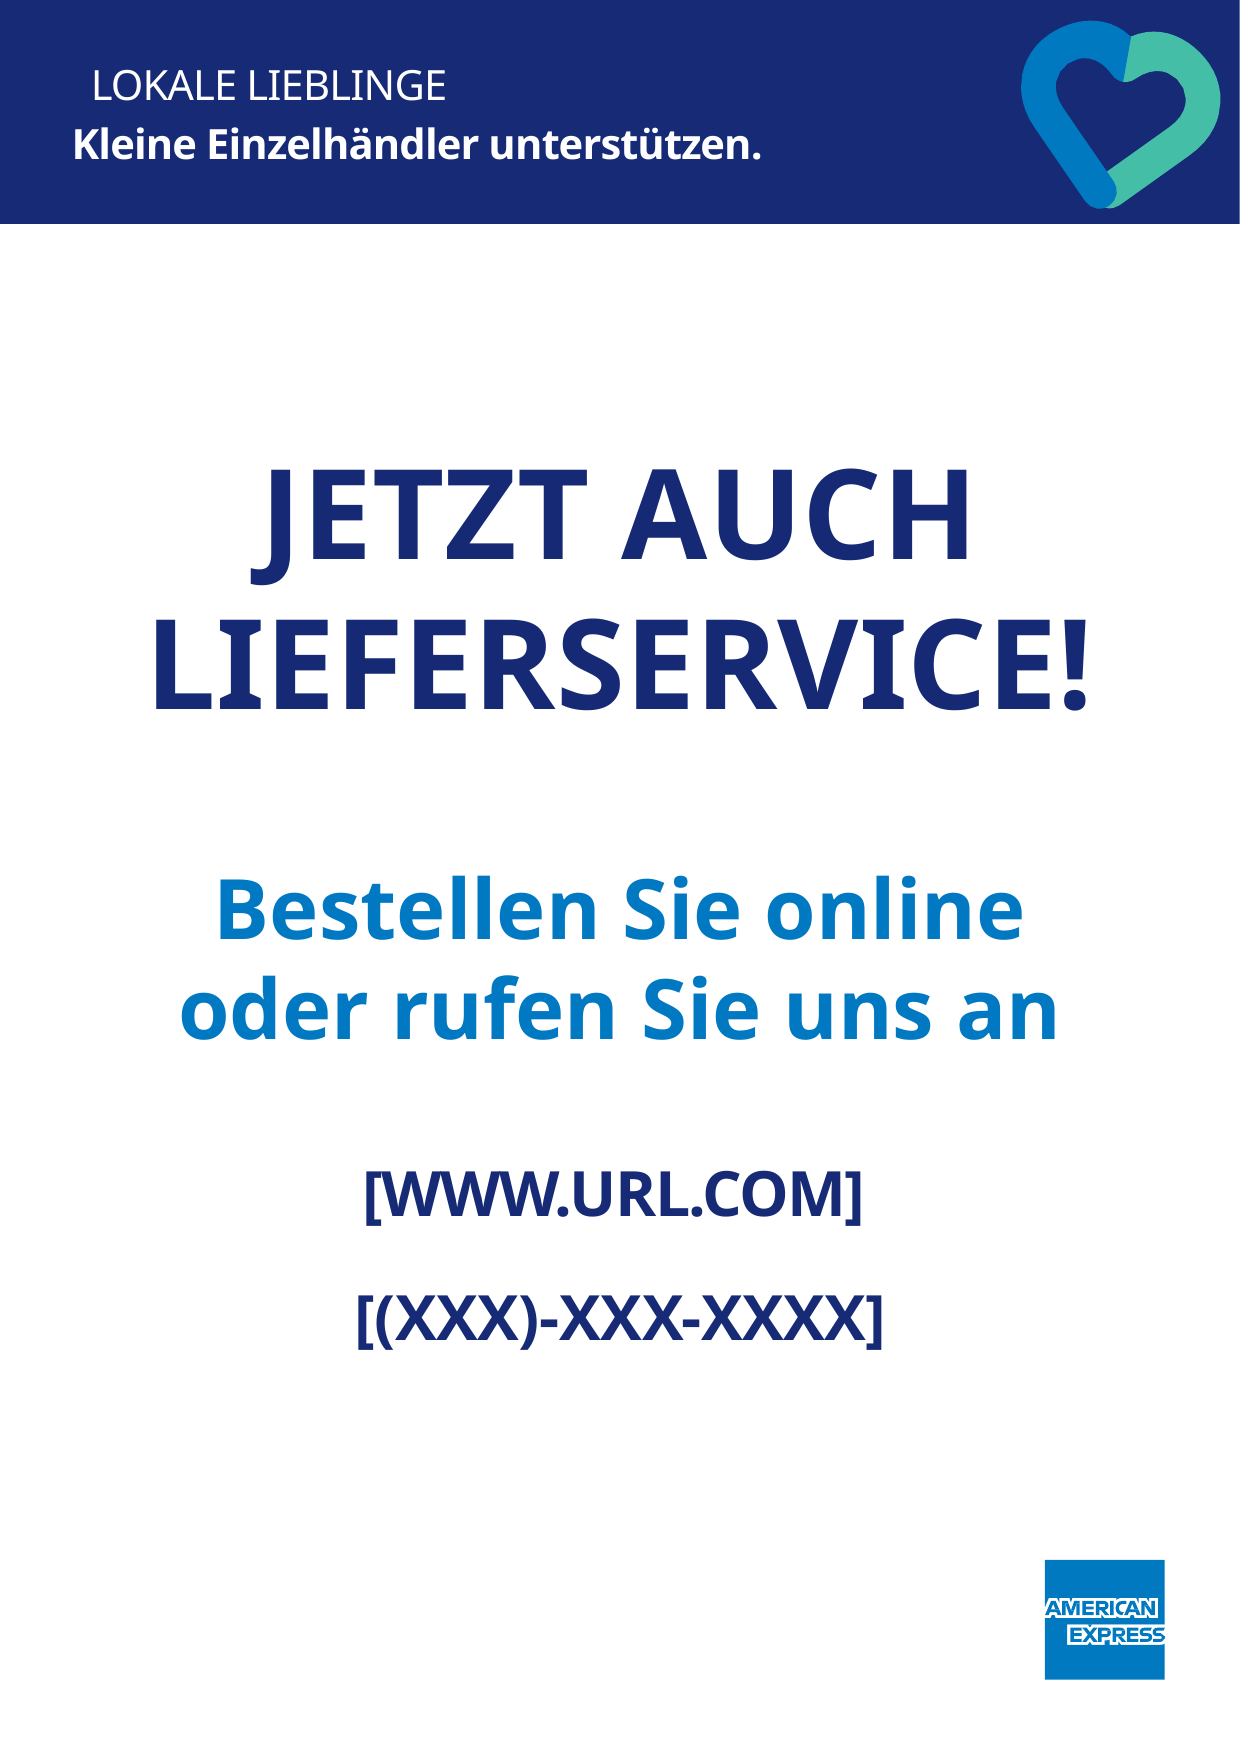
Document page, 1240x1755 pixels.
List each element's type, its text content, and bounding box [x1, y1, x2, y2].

text_box LOKALE LIEBLINGE [76, 51, 463, 115]
text_box Kleine Einzelhändler unterstützen. [69, 115, 992, 168]
text_box Bestellen Sie online oder rufen Sie uns an [WWW.URL.COM] [(XXX)-XXX-XXXX] [159, 854, 1081, 1354]
text_box JETZT AUCH LIEFERSERVICE! [0, 402, 1240, 735]
